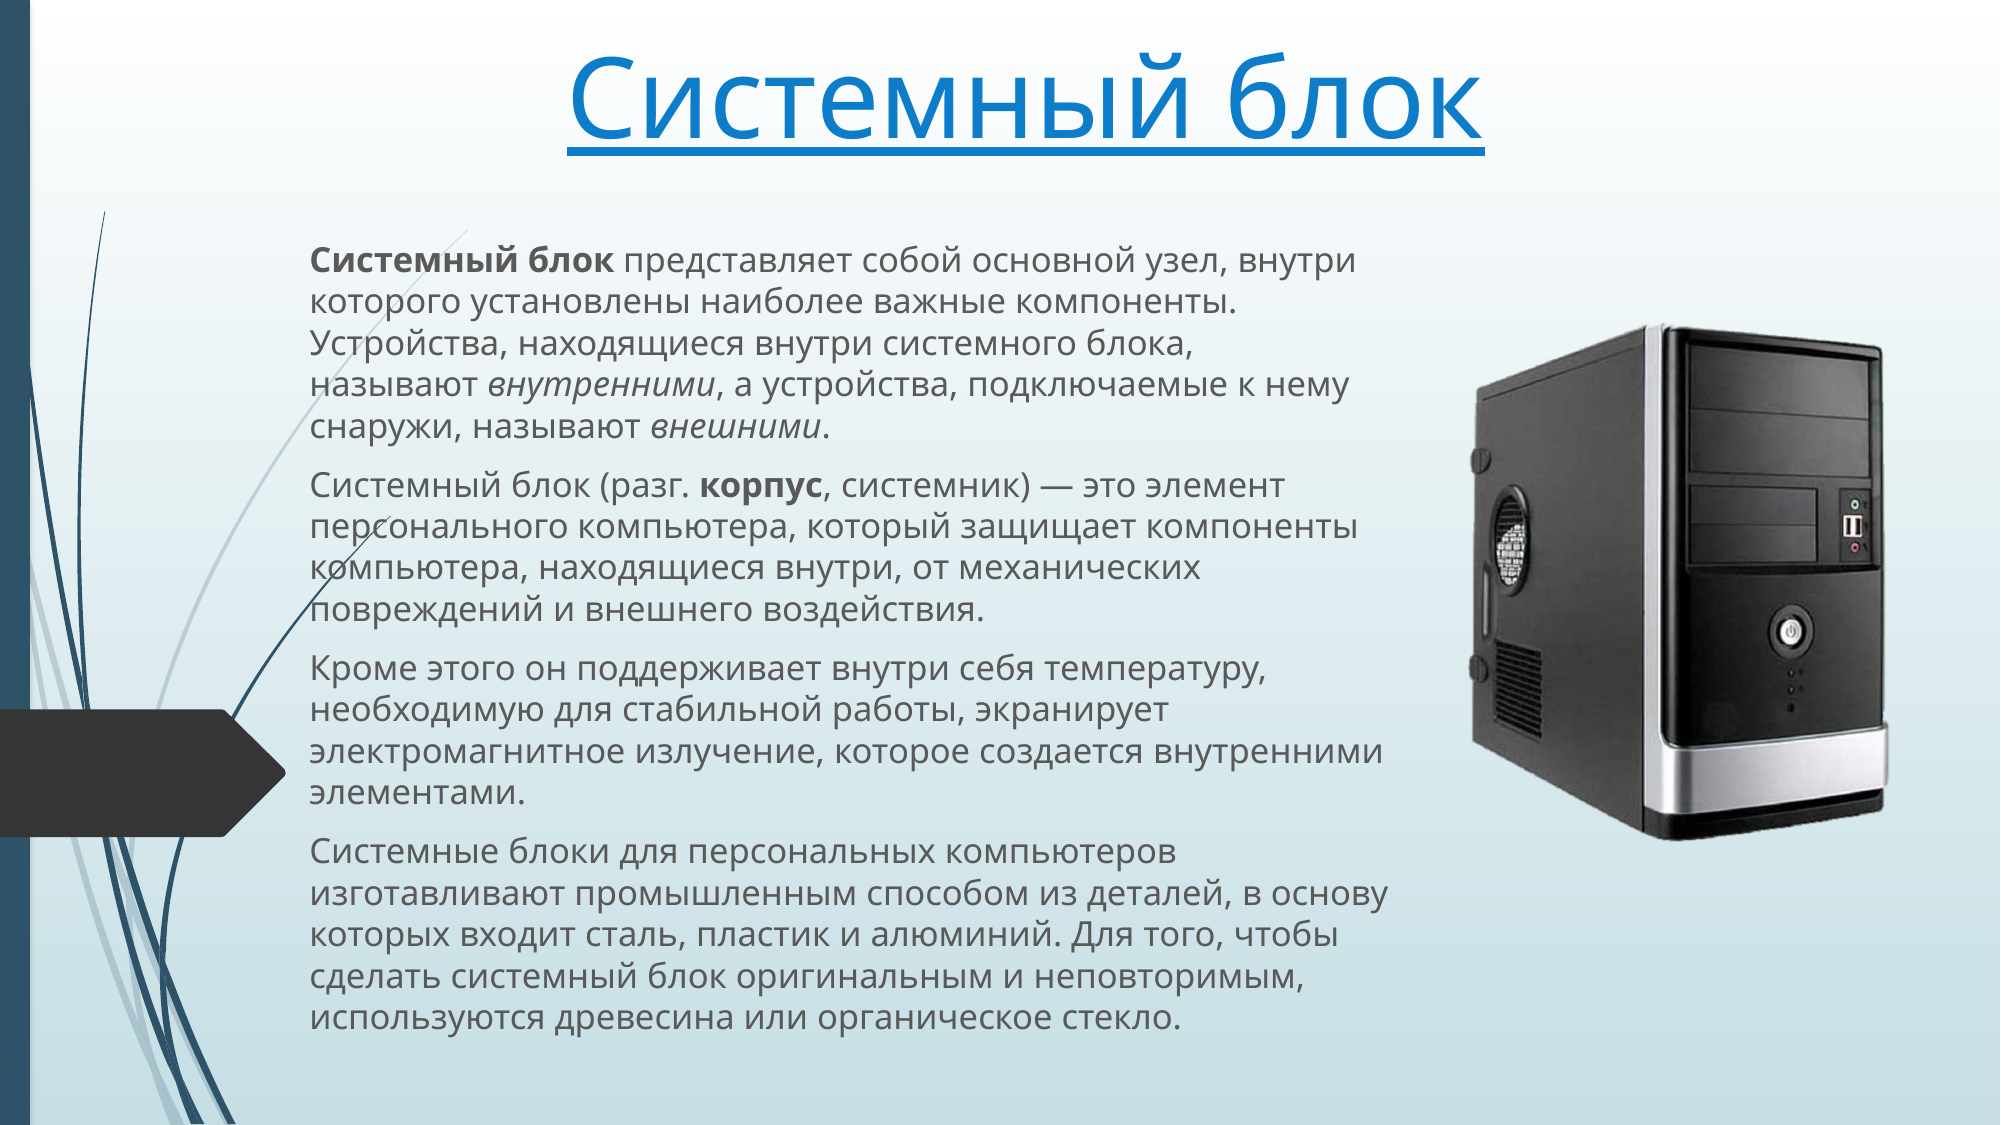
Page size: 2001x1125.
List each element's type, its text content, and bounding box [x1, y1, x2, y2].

title Системный блок [294, 0, 1757, 188]
picture [1403, 305, 1952, 854]
subtitle Системный блок представляет собой основной узел, внутри которого установлены наиболее важные компоненты. Устройства, находящиеся внутри системного блока, называют внутренними, а устройства, подключаемые к нему снаружи, называют внешними. Системный блок (разг. корпус, системник) — это элемент персонального компьютера, который защищает компоненты компьютера, находящиеся внутри, от механических повреждений и внешнего воздействия. Кроме этого он поддерживает внутри себя температуру, необходимую для стабильной работы, экранирует электромагнитное излучение, которое создается внутренними элементами. Системные блоки для персональных компьютеров изготавливают промышленным способом из деталей, в основу которых входит сталь, пластик и алюминий. Для того, чтобы сделать системный блок оригинальным и неповторимым, используются древесина или органическое стекло. [294, 230, 1404, 1074]
